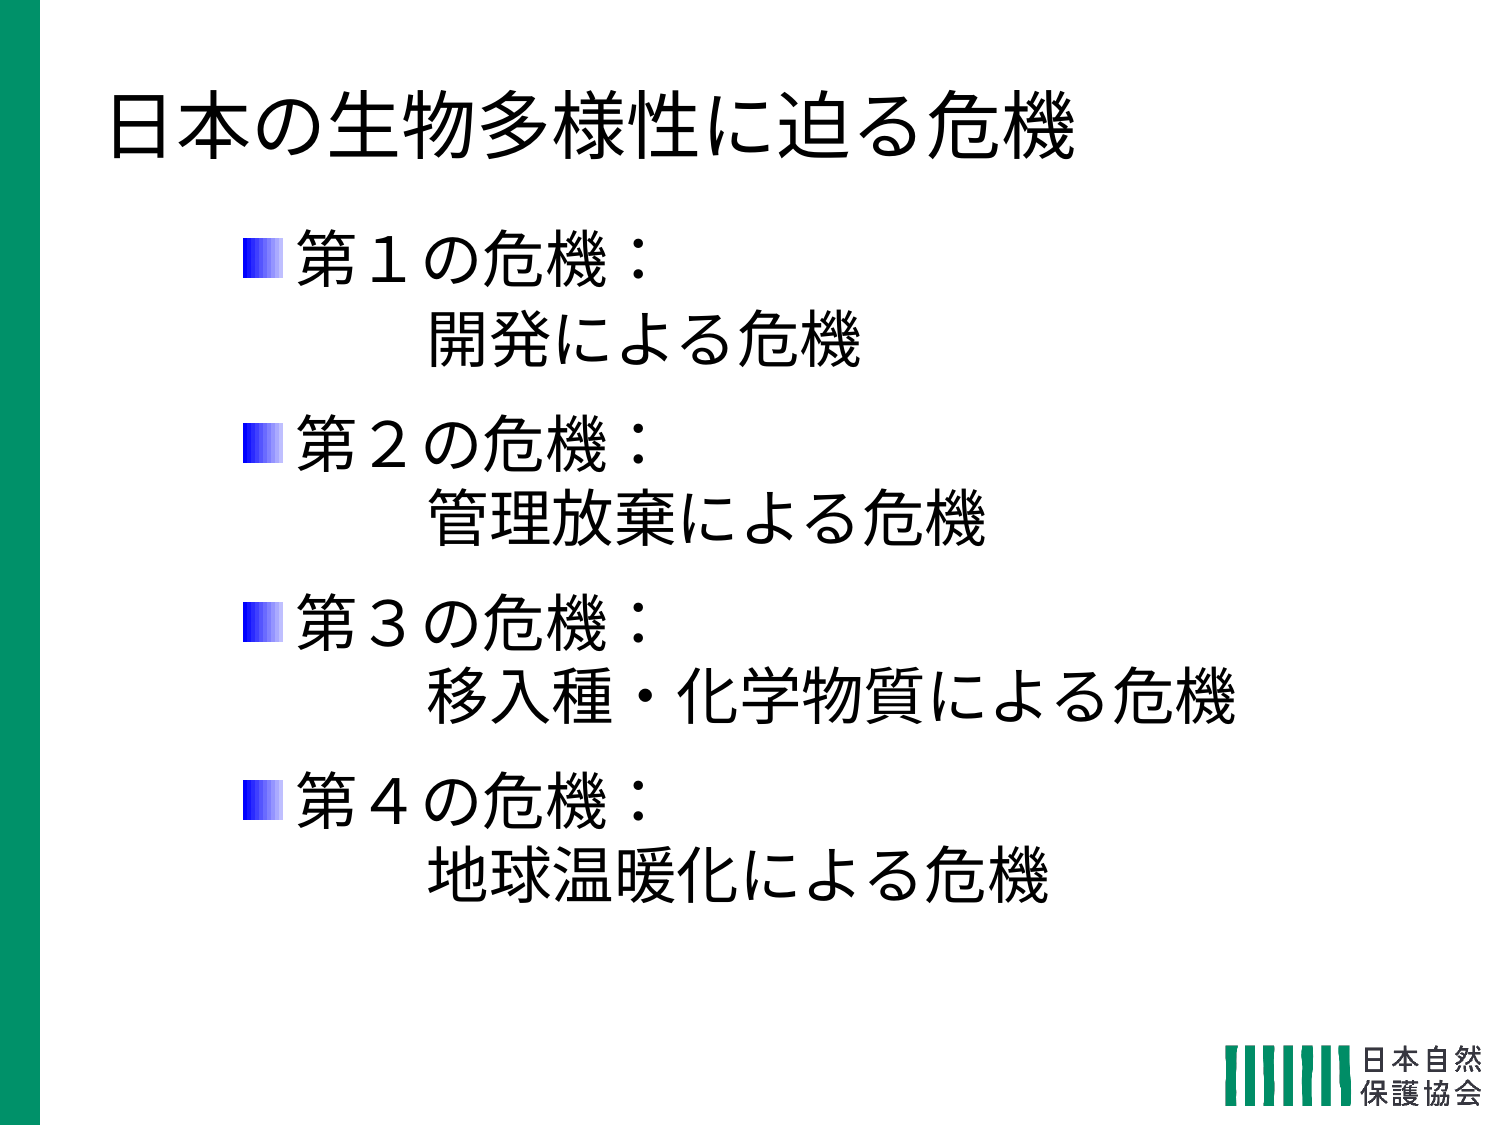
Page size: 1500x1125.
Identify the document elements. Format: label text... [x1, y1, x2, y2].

picture [239, 419, 288, 468]
picture [239, 598, 288, 647]
text_box 日本の生物多様性に迫る危機 [86, 0, 1386, 248]
picture [239, 234, 288, 283]
text_box 第１の危機： 開発による危機 第２の危機： 管理放棄による危機 第３の危機： 移入種・化学物質による危機 第４の危機： 地球温暖化による危機 [224, 221, 1276, 1001]
picture [239, 776, 288, 825]
picture [1206, 1026, 1500, 1125]
